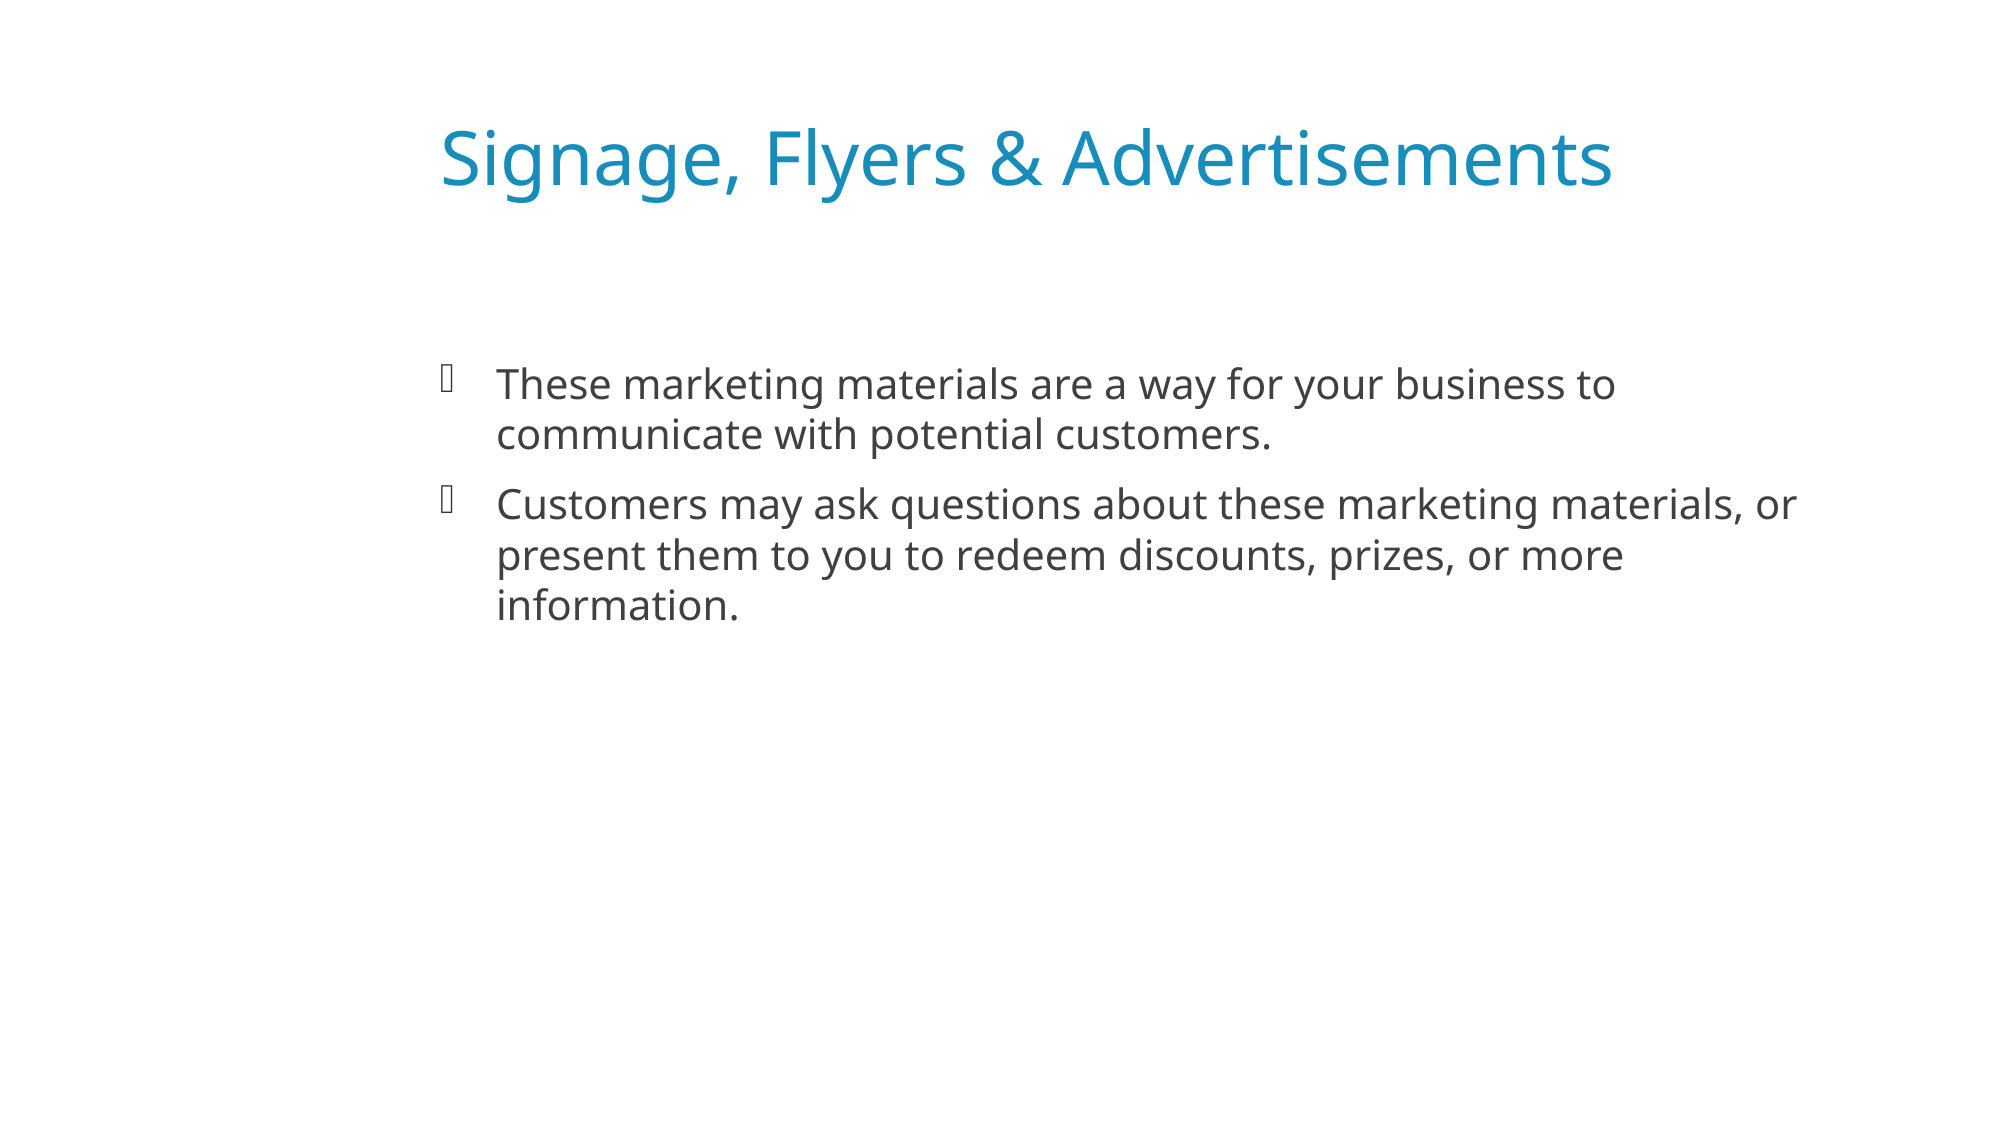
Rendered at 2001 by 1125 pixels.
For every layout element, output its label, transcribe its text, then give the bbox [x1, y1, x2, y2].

list These marketing materials are a way for your business to communicate with potential customers. Customers may ask questions about these marketing materials, or present them to you to redeem discounts, prizes, or more information. [424, 350, 1888, 1074]
title Signage, Flyers & Advertisements [425, 102, 1888, 313]
